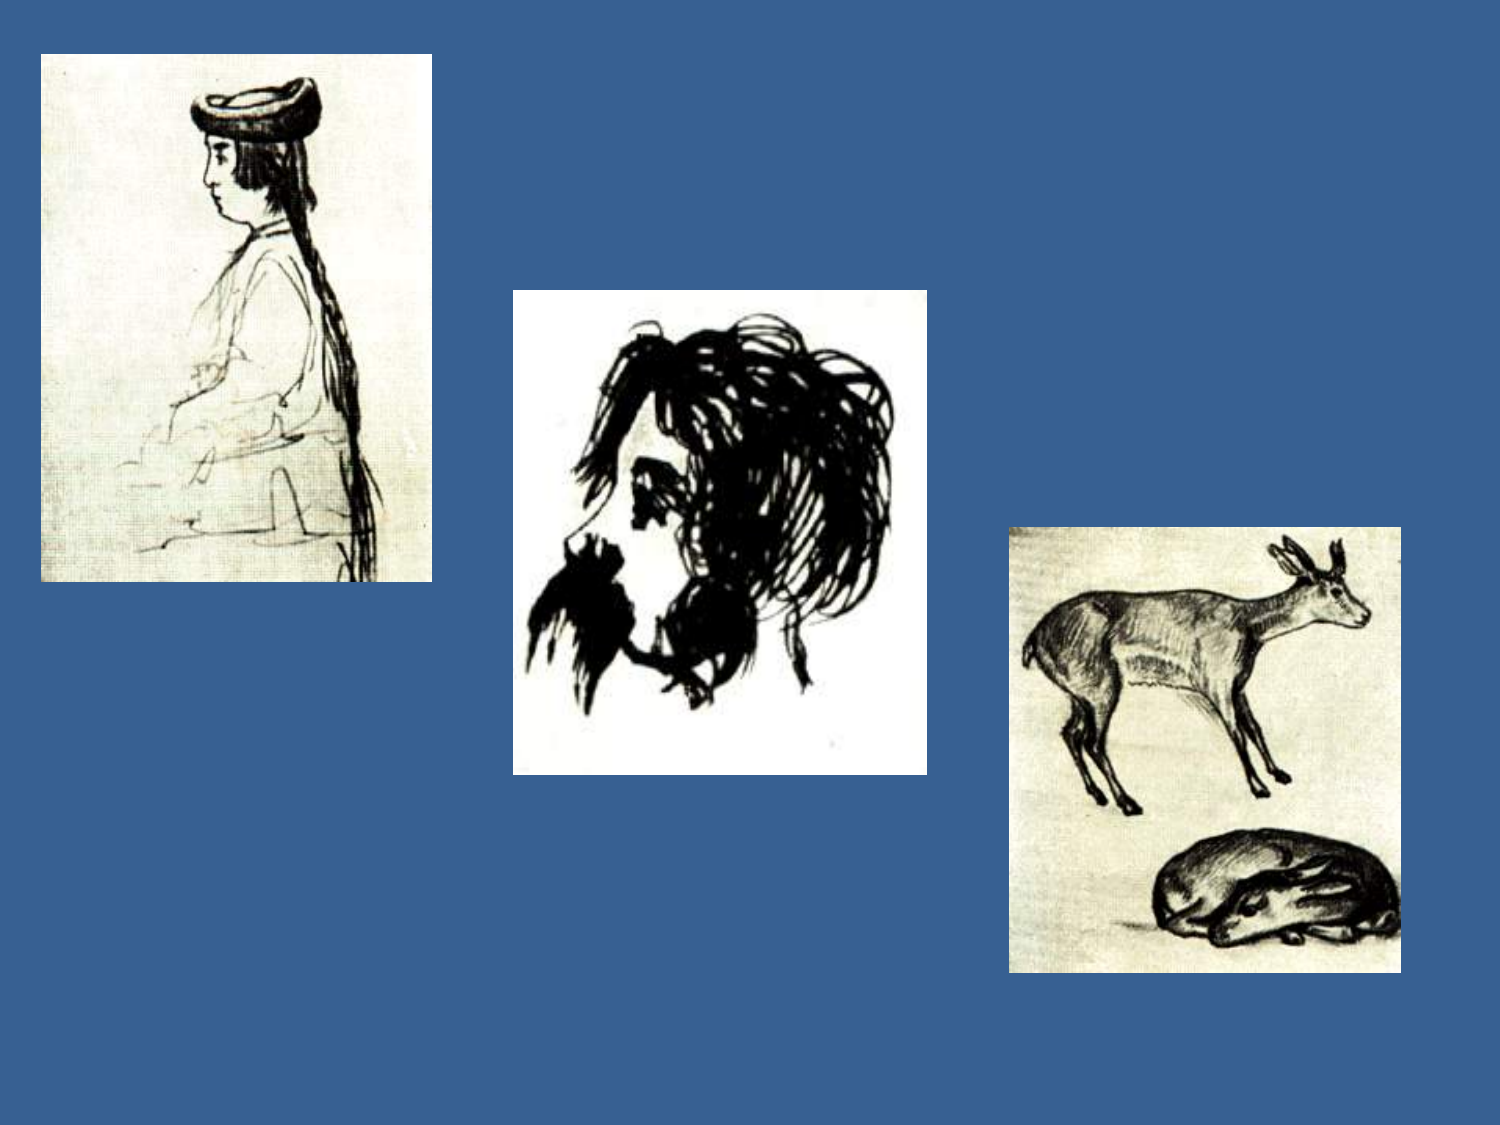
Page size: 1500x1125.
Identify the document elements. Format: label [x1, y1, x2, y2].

picture [1009, 526, 1401, 973]
picture [40, 54, 433, 582]
picture [513, 290, 928, 776]
